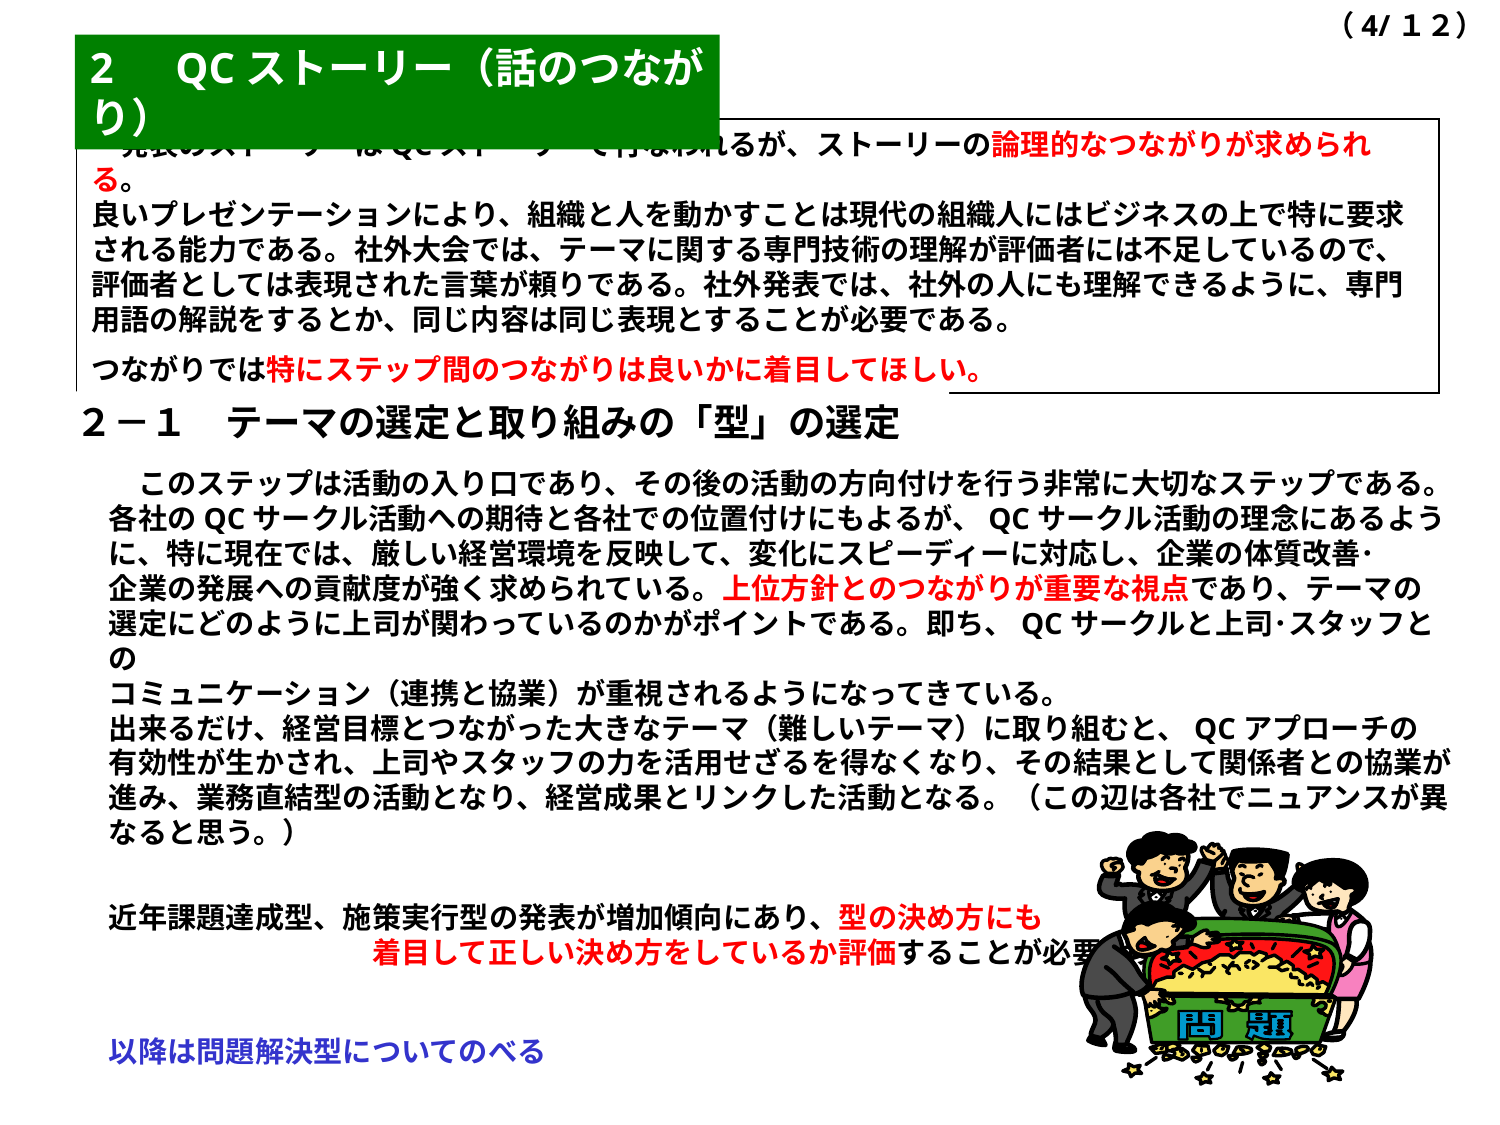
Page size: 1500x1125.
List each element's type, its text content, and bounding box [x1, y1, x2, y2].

slide_number （3/１２） [1187, 0, 1500, 75]
text_box このステップは活動の入り口であり、その後の活動の方向付けを行う非常に大切なステップである。 各社のQCサークル活動への期待と各社での位置付けにもよるが、QCサークル活動の理念にあるように、特に現在では、厳しい経営環境を反映して、変化にスピーディーに対応し、企業の体質改善･ 企業の発展への貢献度が強く求められている。上位方針とのつながりが重要な視点であり、テーマの 選定にどのように上司が関わっているのかがポイントである。即ち、QCサークルと上司･スタッフとの コミュニケーション（連携と協業）が重視されるようになってきている。 出来るだけ、経営目標とつながった大きなテーマ（難しいテーマ）に取り組むと、QCアプローチの 有効性が生かされ、上司やスタッフの力を活用せざるを得なくなり、その結果として関係者との協業が 進み、業務直結型の活動となり、経営成果とリンクした活動となる。（この辺は各社でニュアンスが異 なると思う。） 近年課題達成型、施策実行型の発表が増加傾向にあり、型の決め方にも 着目して正しい決め方をしているか評価することが必要です。 以降は問題解決型についてのべる [94, 457, 1472, 1076]
text_box 発表のストーリーはQCストーリーで行なわれるが、ストーリーの論理的なつながりが求められる。 良いプレゼンテーションにより、組織と人を動かすことは現代の組織人にはビジネスの上で特に要求 される能力である。社外大会では、テーマに関する専門技術の理解が評価者には不足しているので、 評価者としては表現された言葉が頼りである。社外発表では、社外の人にも理解できるように、専門 用語の解説をするとか、同じ内容は同じ表現とすることが必要である。 つながりでは特にステップ間のつながりは良いかに着目してほしい。 [76, 118, 1439, 394]
text_box ２－１ テーマの選定と取り組みの「型」の選定 [60, 391, 950, 452]
text_box 2 QCストーリー（話のつながり） [74, 34, 720, 150]
picture [1076, 829, 1380, 1086]
